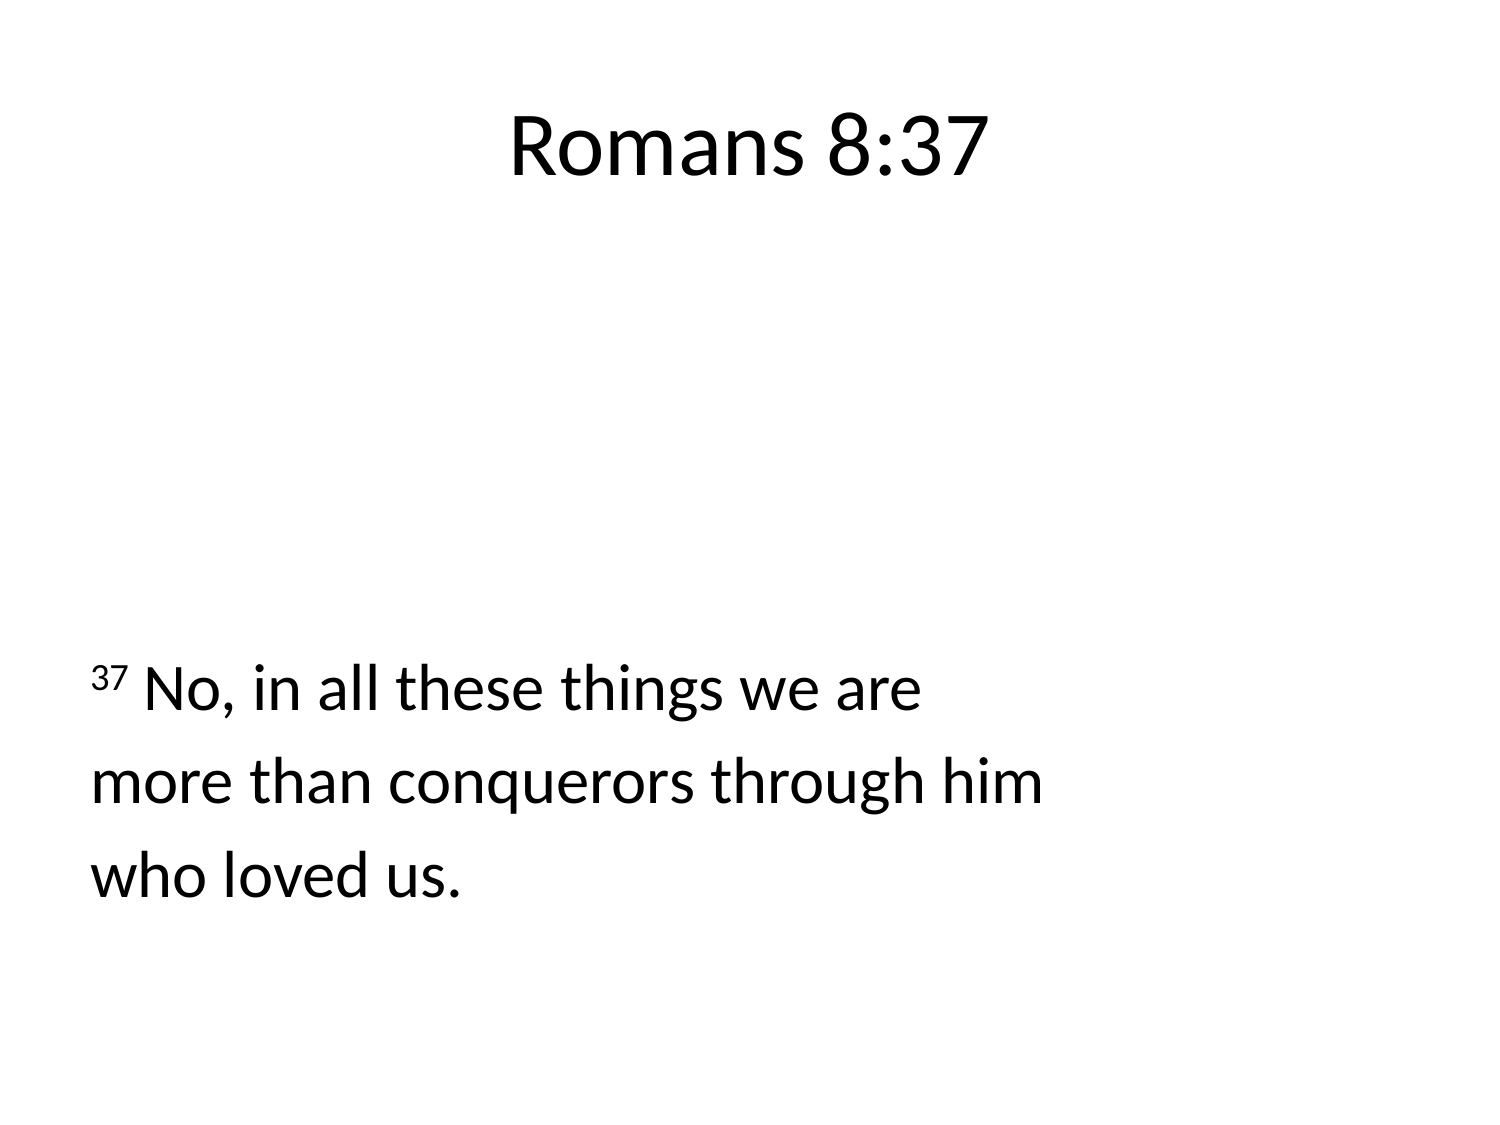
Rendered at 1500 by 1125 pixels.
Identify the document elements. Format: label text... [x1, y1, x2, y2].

title Romans 8:37 [75, 45, 1425, 233]
list 37 No, in all these things we are more than conquerors through him who loved us. [75, 262, 1425, 1005]
